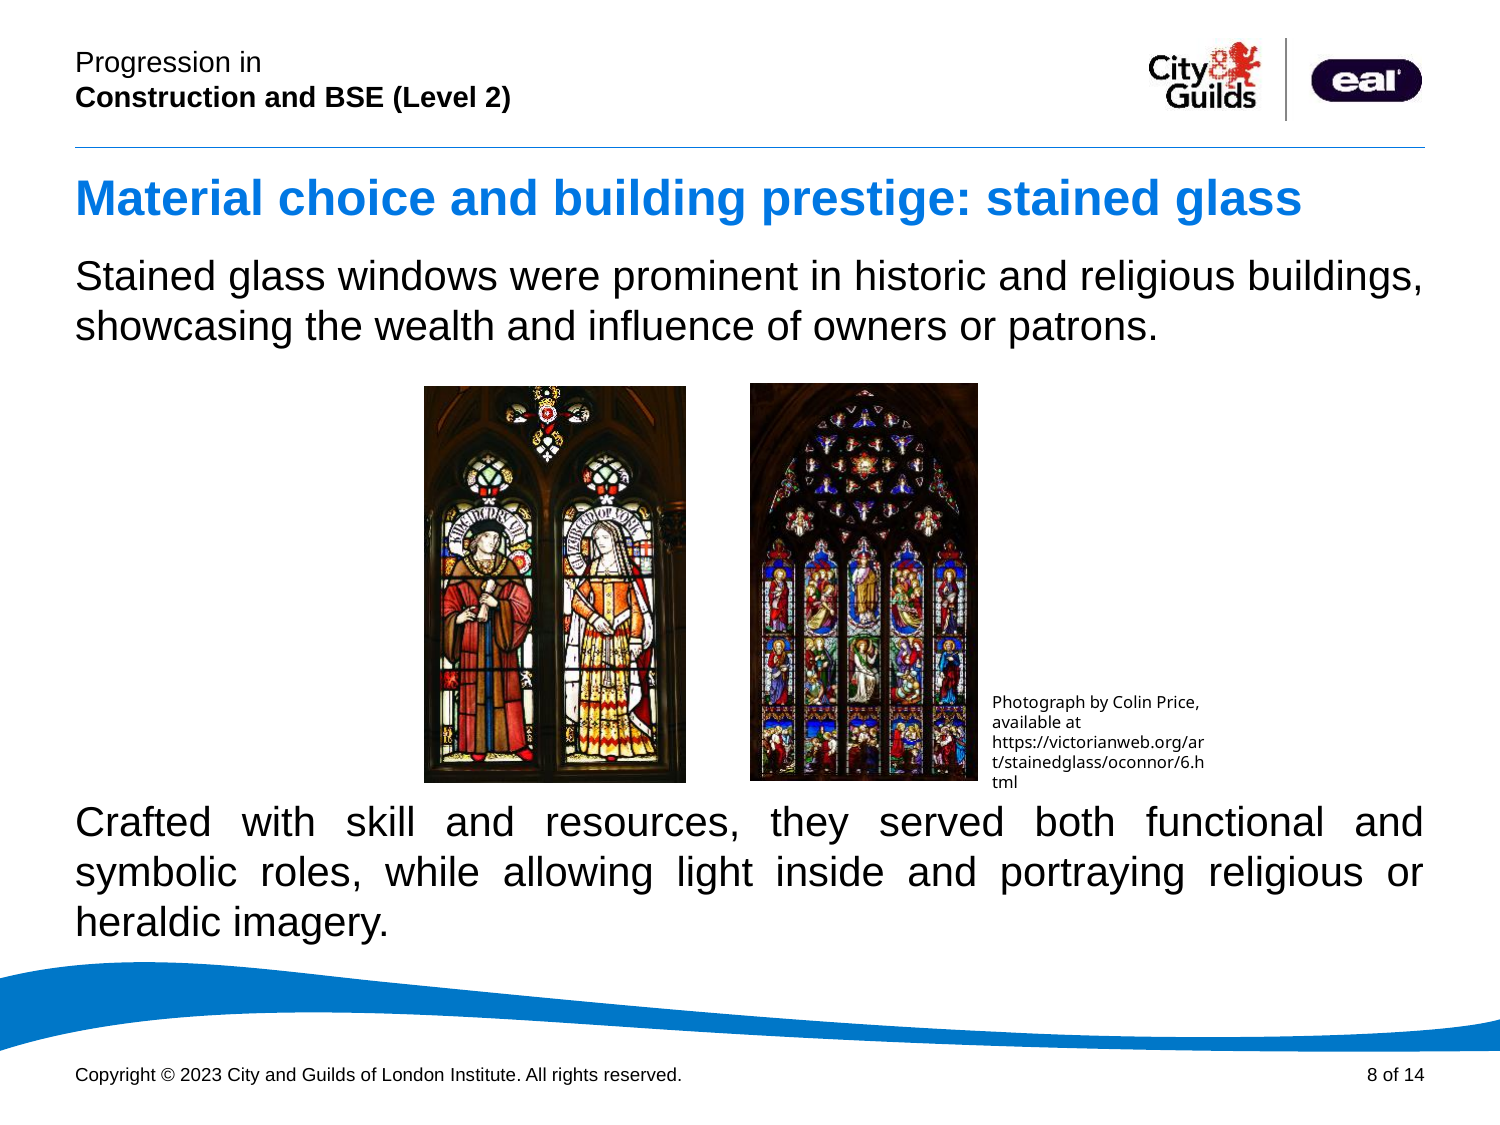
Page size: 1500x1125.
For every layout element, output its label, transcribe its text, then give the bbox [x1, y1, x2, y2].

picture [424, 386, 686, 783]
title Material choice and building prestige: stained glass [74, 165, 1426, 229]
text_box Photograph by Colin Price, available at https://victorianweb.org/art/stainedglass/oconnor/6.html [977, 684, 1223, 800]
picture [749, 383, 978, 782]
list Stained glass windows were prominent in historic and religious buildings, showcasing the wealth and influence of owners or patrons. Crafted with skill and resources, they served both functional and symbolic roles, while allowing light inside and portraying religious or heraldic imagery. [74, 248, 1426, 918]
picture [1149, 38, 1422, 121]
